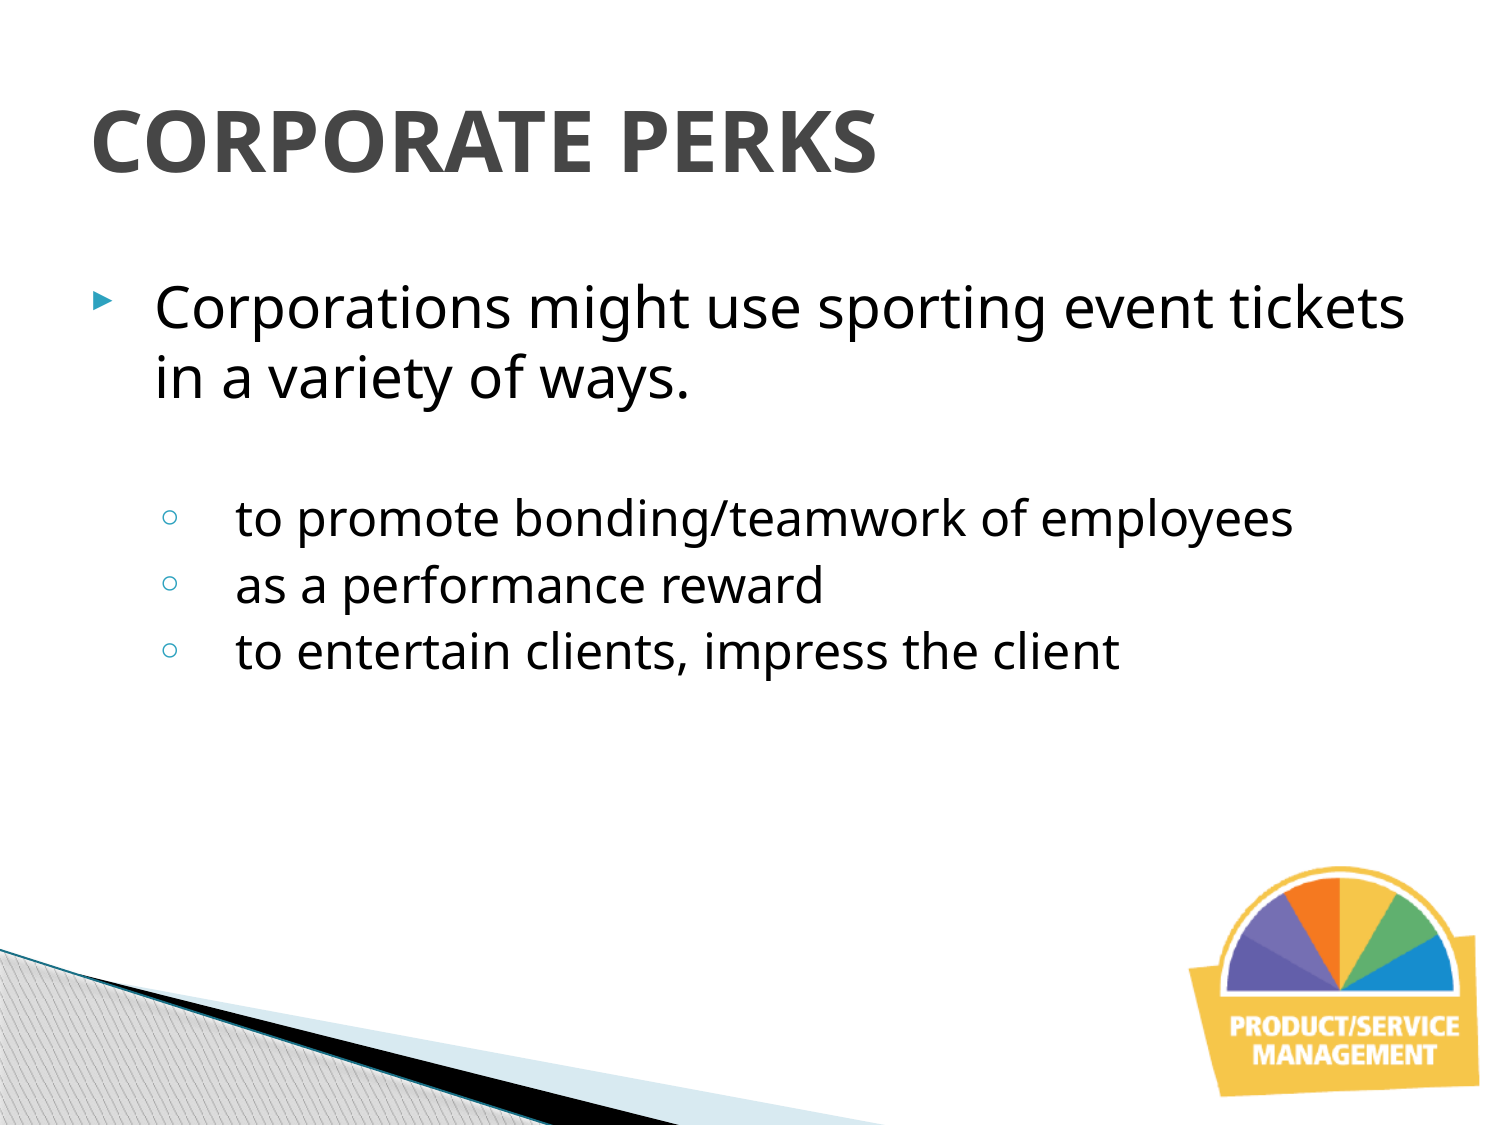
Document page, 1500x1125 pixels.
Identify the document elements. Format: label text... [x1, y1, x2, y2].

picture [1162, 848, 1500, 1125]
title CORPORATE PERKS [75, 45, 1425, 233]
list Corporations might use sporting event tickets in a variety of ways. to promote bonding/teamwork of employees as a performance reward to entertain clients, impress the client [75, 262, 1425, 813]
